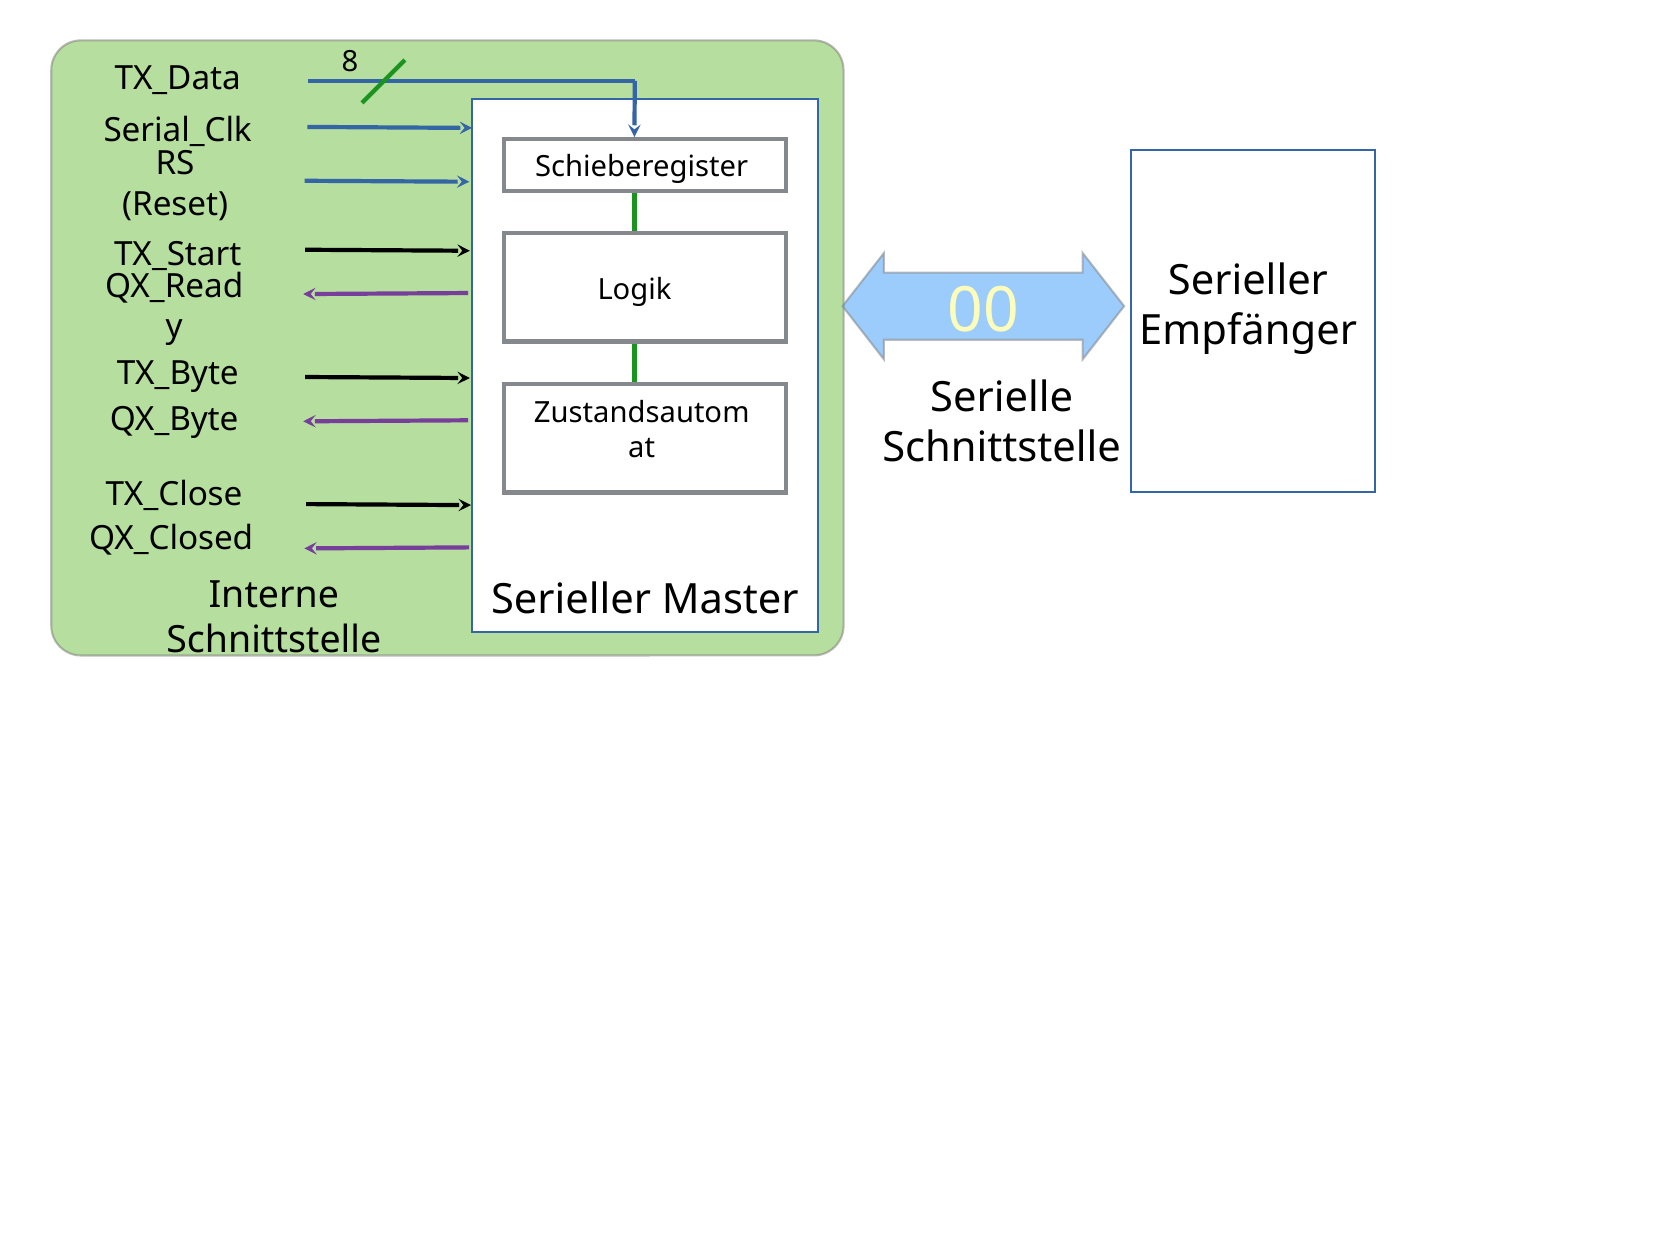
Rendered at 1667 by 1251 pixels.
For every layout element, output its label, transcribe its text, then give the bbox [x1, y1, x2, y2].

text_box Schieberegister [500, 141, 783, 189]
text_box Serial_Clk [95, 101, 261, 154]
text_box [302, 249, 471, 295]
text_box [302, 376, 471, 422]
text_box [1131, 149, 1376, 492]
text_box Logik [522, 263, 747, 312]
text_box [504, 384, 786, 493]
text_box [456, 175, 470, 188]
text_box Zustandsautomat [523, 387, 760, 470]
text_box TX_Close [91, 466, 257, 510]
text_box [303, 503, 472, 549]
text_box QX_Byte [91, 391, 257, 444]
text_box Serieller Master [471, 565, 819, 628]
text_box TX_Start [95, 225, 261, 279]
text_box [472, 99, 818, 565]
text_box [472, 628, 818, 633]
text_box Serieller Empfänger [1130, 246, 1366, 359]
text_box [51, 40, 844, 656]
text_box [504, 233, 786, 342]
text_box 8 [303, 36, 397, 84]
text_box QX_Ready [91, 257, 257, 351]
text_box TX_Data [95, 49, 261, 101]
text_box TX_Byte [95, 345, 261, 398]
text_box QX_Closed [70, 510, 273, 563]
text_box [459, 121, 473, 135]
text_box [504, 138, 786, 191]
text_box RS (Reset) [92, 135, 258, 228]
text_box 00 [842, 252, 1125, 360]
text_box Interne Schnittstelle [100, 564, 448, 667]
text_box Serielle Schnittstelle [827, 363, 1131, 476]
text_box [628, 124, 641, 138]
